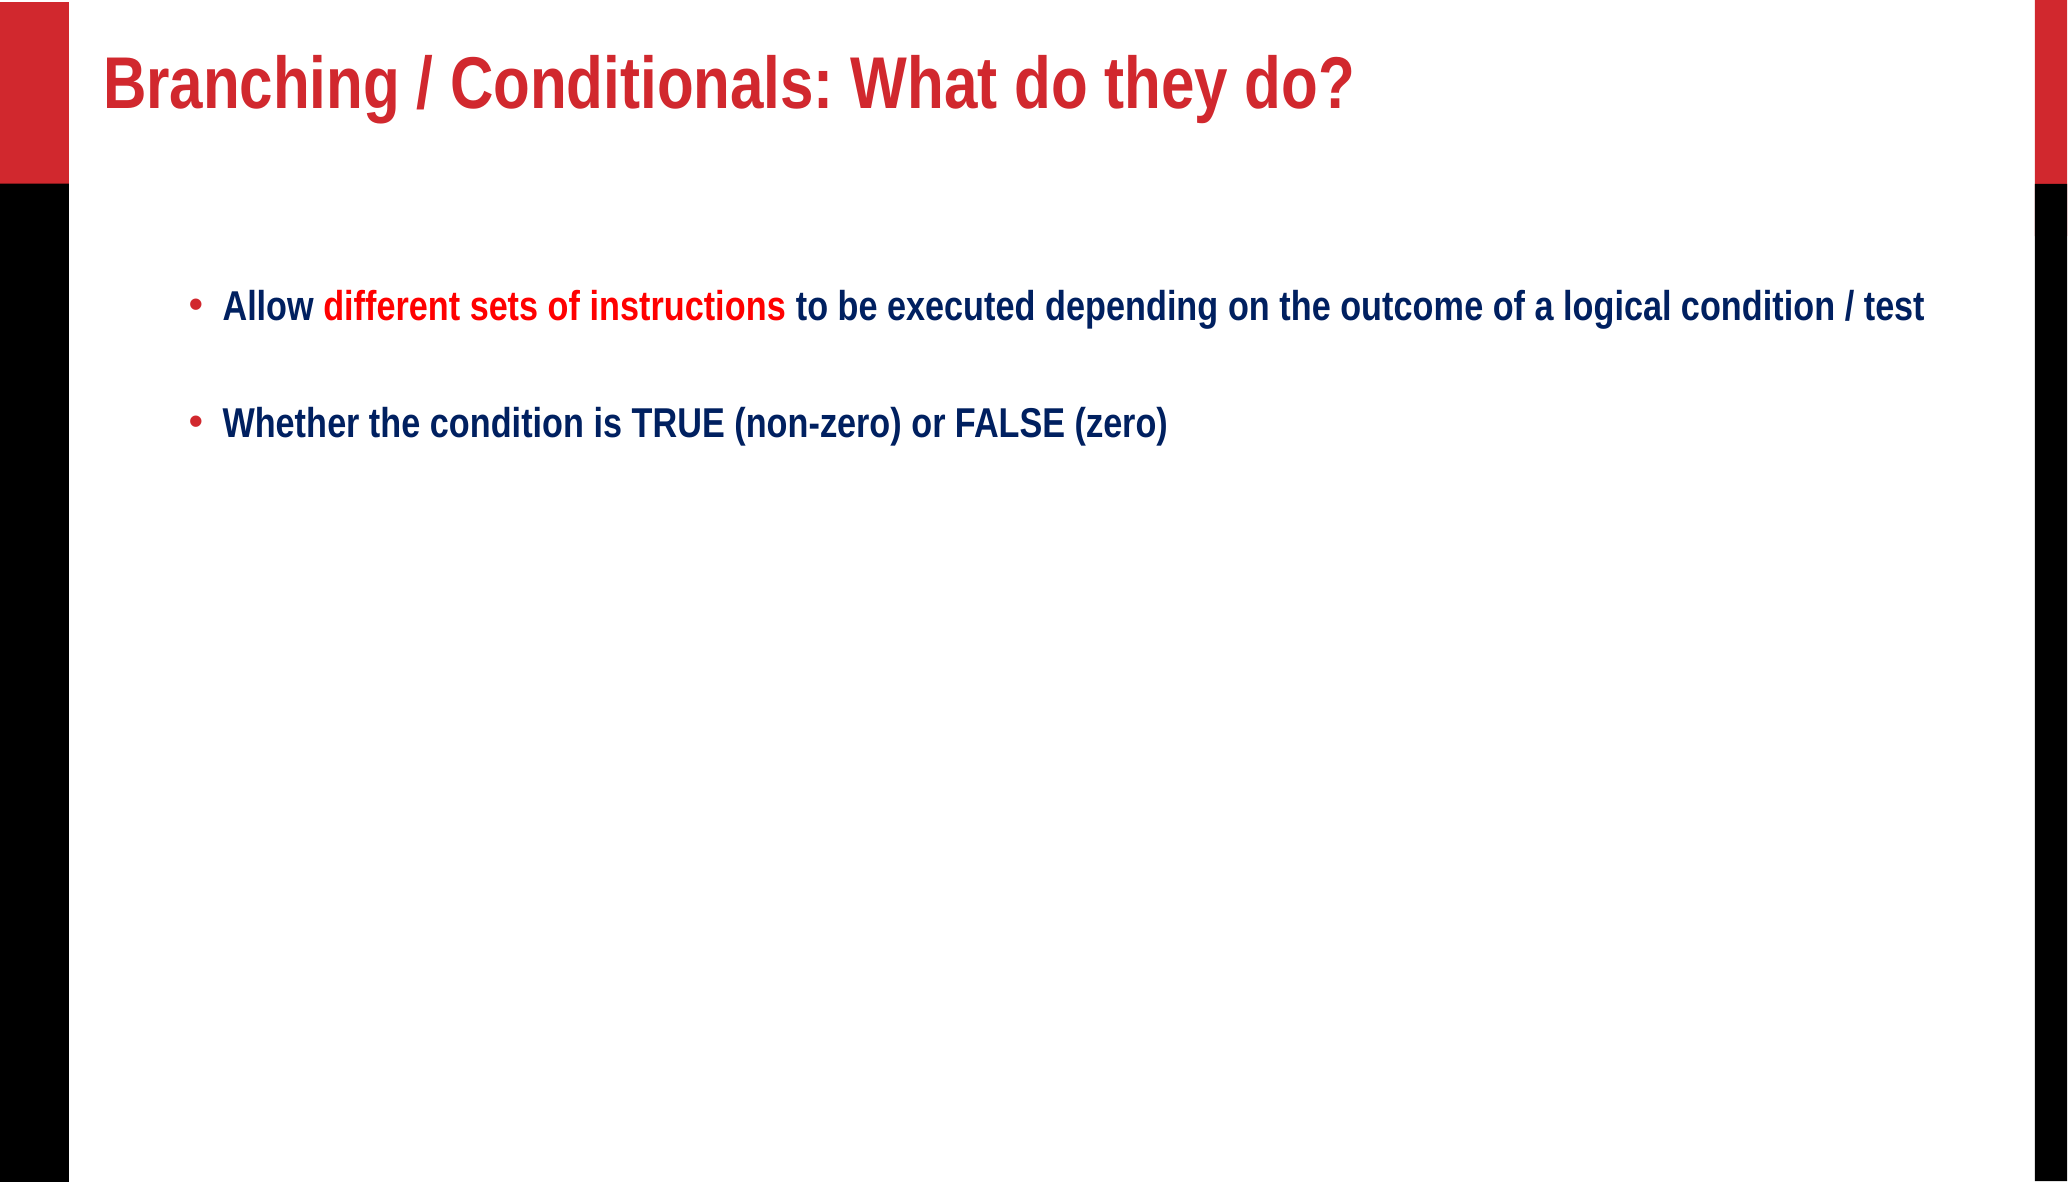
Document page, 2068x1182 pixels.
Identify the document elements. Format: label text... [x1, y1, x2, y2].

list Allow different sets of instructions to be executed depending on the outcome of a logical condition / test Whether the condition is TRUE (non-zero) or FALSE (zero) [121, 270, 2016, 1090]
title Branching / Conditionals: What do they do? [86, 26, 2016, 132]
